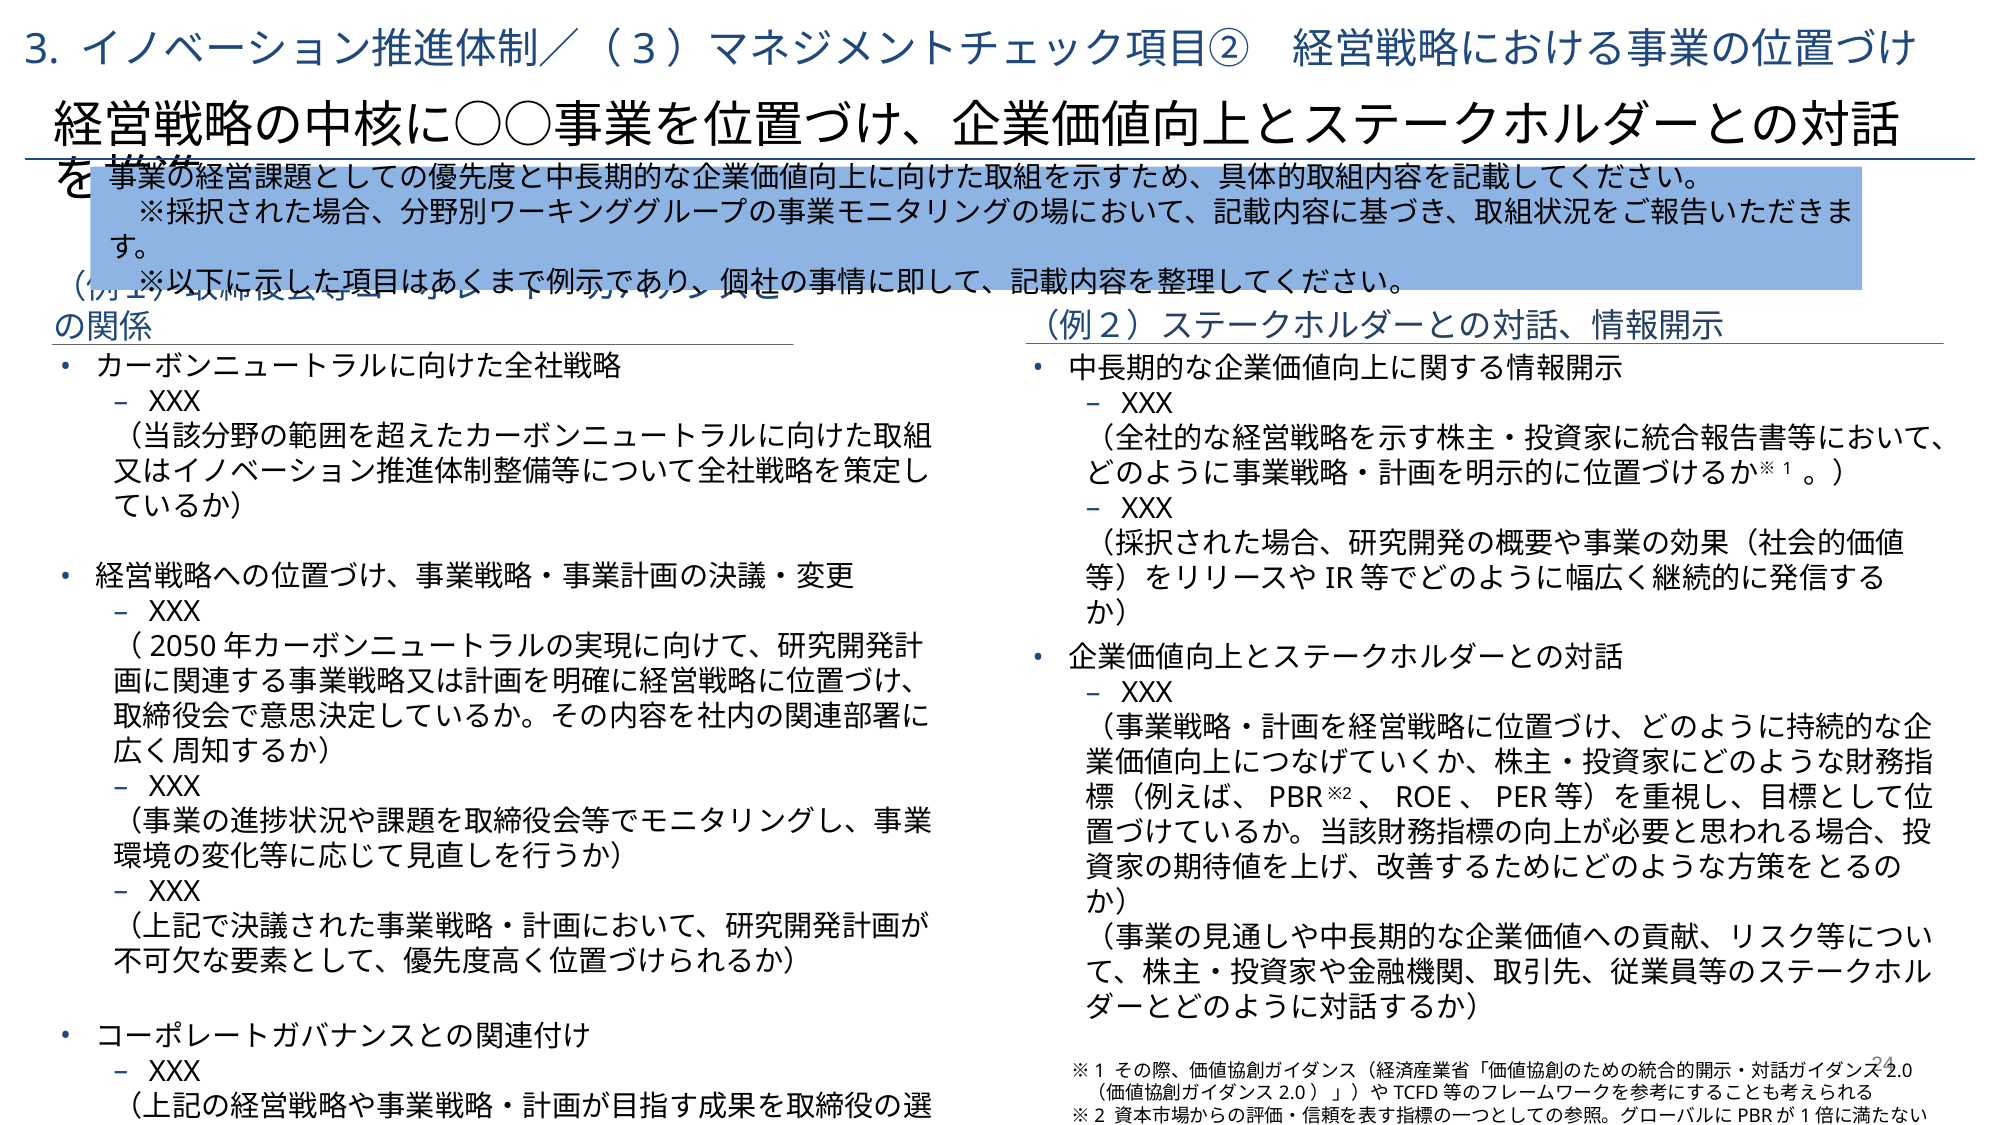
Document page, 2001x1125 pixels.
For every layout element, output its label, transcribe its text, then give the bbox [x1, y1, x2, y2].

text_box 3. イノベーション推進体制／（3）マネジメントチェック項目② 経営戦略における事業の位置づけ [24, 28, 1974, 74]
text_box 経営戦略の中核に○○事業を位置づけ、企業価値向上とステークホルダーとの対話を推進 [53, 99, 1944, 158]
text_box 中長期的な企業価値向上に関する情報開示 XXX （全社的な経営戦略を示す株主・投資家に統合報告書等において、どのように事業戦略・計画を明示的に位置づけるか※1 。） XXX （採択された場合、研究開発の概要や事業の効果（社会的価値等）をリリースやIR等でどのように幅広く継続的に発信するか） 企業価値向上とステークホルダーとの対話 XXX （事業戦略・計画を経営戦略に位置づけ、どのように持続的な企業価値向上につなげていくか、株主・投資家にどのような財務指標（例えば、PBR ※2、ROE、PER等）を重視し、目標として位置づけているか。当該財務指標の向上が必要と思われる場合、投資家の期待値を上げ、改善するためにどのような方策をとるのか） （事業の見通しや中長期的な企業価値への貢献、リスク等について、株主・投資家や金融機関、取引先、従業員等のステークホルダーとどのように対話するか） ※1 その際、価値協創ガイダンス（経済産業省「価値協創のための統合的開示・対話ガイダンス2.0 （価値協創ガイダンス2.0） 」）やTCFD等のフレームワークを参考にすることも考えられる ※2 資本市場からの評価・信頼を表す指標の一つとしての参照。グローバルにPBRが1倍に満たない業種等も存在するが、基本的には、企業価値が解散価値を下回る1倍以下の企業は、将来的に1倍を超える努力が期待される。ただし、グローバルにPBRが1倍に満たない業種等では、競合企業平均を目安にすることも考えられる。 [1014, 349, 1944, 1108]
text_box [1026, 296, 1944, 345]
text_box カーボンニュートラルに向けた全社戦略 XXX （当該分野の範囲を超えたカーボンニュートラルに向けた取組又はイノベーション推進体制整備等について全社戦略を策定しているか） 経営戦略への位置づけ、事業戦略・事業計画の決議・変更 XXX （2050年カーボンニュートラルの実現に向けて、研究開発計画に関連する事業戦略又は計画を明確に経営戦略に位置づけ、取締役会で意思決定しているか。その内容を社内の関連部署に広く周知するか） XXX （事業の進捗状況や課題を取締役会等でモニタリングし、事業環境の変化等に応じて見直しを行うか） XXX （上記で決議された事業戦略・計画において、研究開発計画が不可欠な要素として、優先度高く位置づけられるか） コーポレートガバナンスとの関連付け XXX （上記の経営戦略や事業戦略・計画が目指す成果を取締役の選任、評価、報酬等に反映させる仕組みがあるか） [42, 347, 947, 1125]
text_box 経営戦略の中核に○○事業を位置づけ、企業価値向上とステークホルダーとの対話を推進 [53, 160, 1944, 208]
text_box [52, 297, 794, 346]
text_box 事業の経営課題としての優先度と中長期的な企業価値向上に向けた取組を示すため、具体的取組内容を記載してください。 ※採択された場合、分野別ワーキンググループの事業モニタリングの場において、記載内容に基づき、取組状況をご報告いただきます。 ※以下に示した項目はあくまで例示であり、個社の事情に即して、記載内容を整理してください。 [90, 166, 1863, 290]
